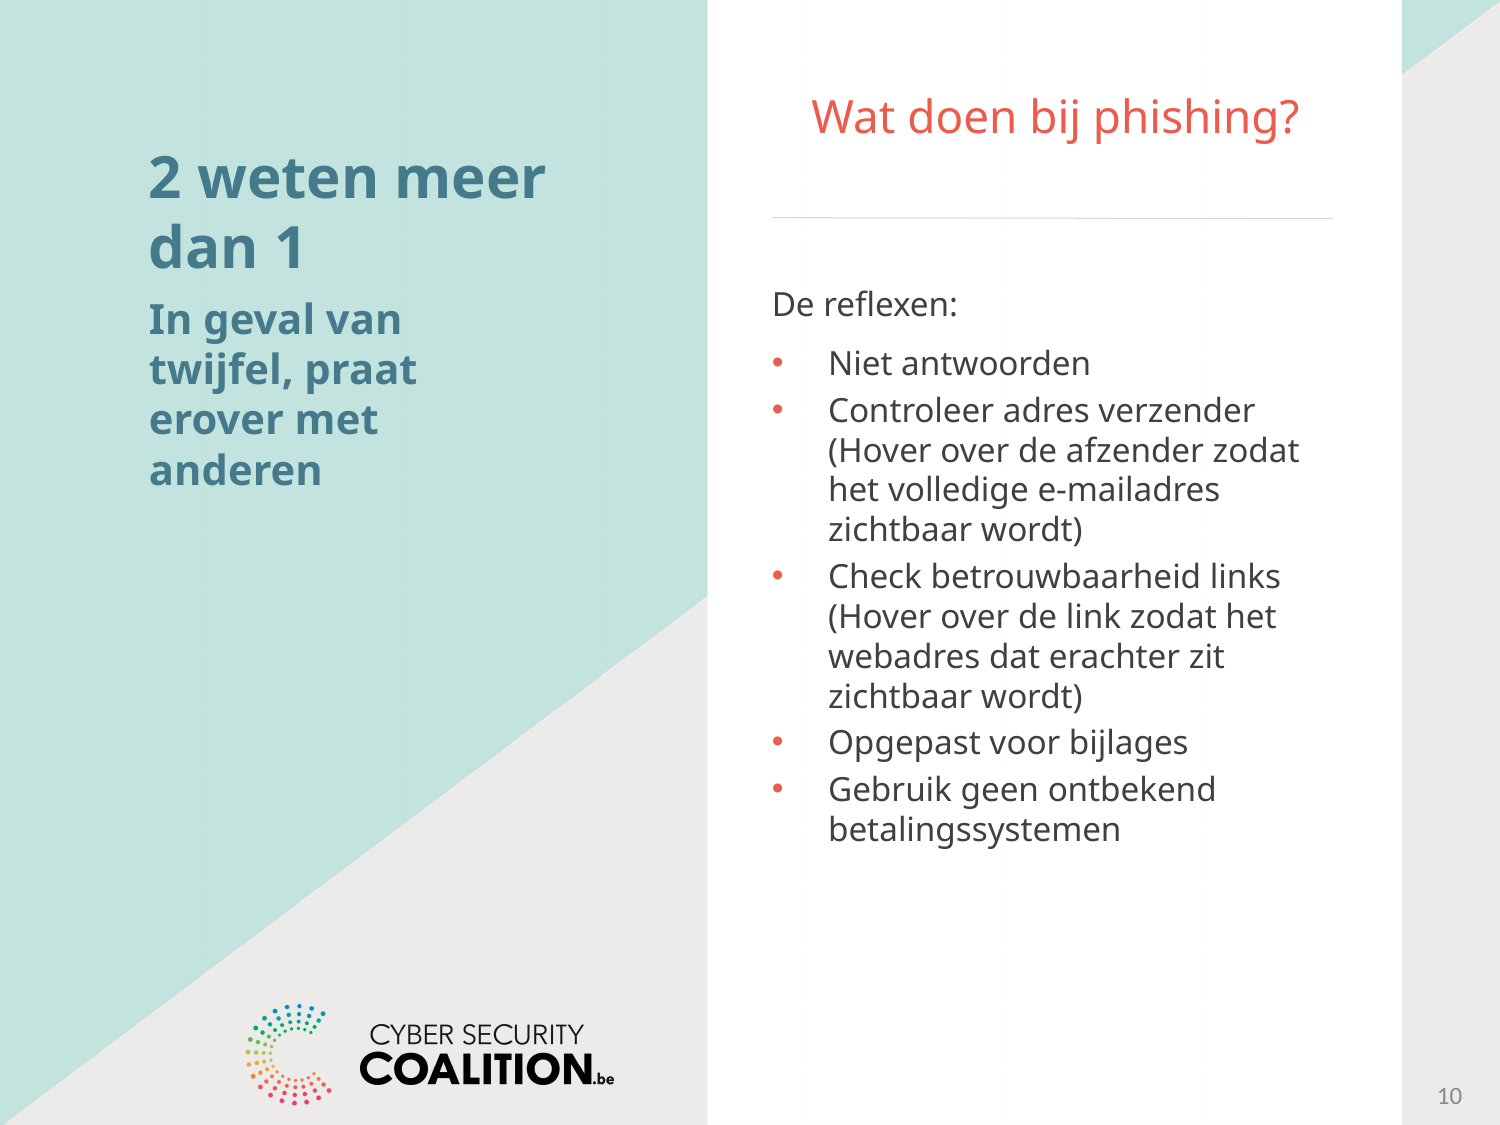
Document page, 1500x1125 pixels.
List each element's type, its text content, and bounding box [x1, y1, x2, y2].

slide_number 10 [1400, 1063, 1500, 1125]
text_box [934, 105, 966, 156]
text_box 2 weten meer dan 1 In geval van twijfel, praat erover met anderen [134, 133, 566, 501]
list De reflexen: Niet antwoorden Controleer adres verzender (Hover over de afzender zodat het volledige e-mailadres zichtbaar wordt) Check betrouwbaarheid links (Hover over de link zodat het webadres dat erachter zit zichtbaar wordt) Opgepast voor bijlages Gebruik geen ontbekend betalingssystemen [756, 275, 1349, 1018]
picture [0, 0, 1500, 1125]
title Wat doen bij phishing? [750, 67, 1362, 163]
